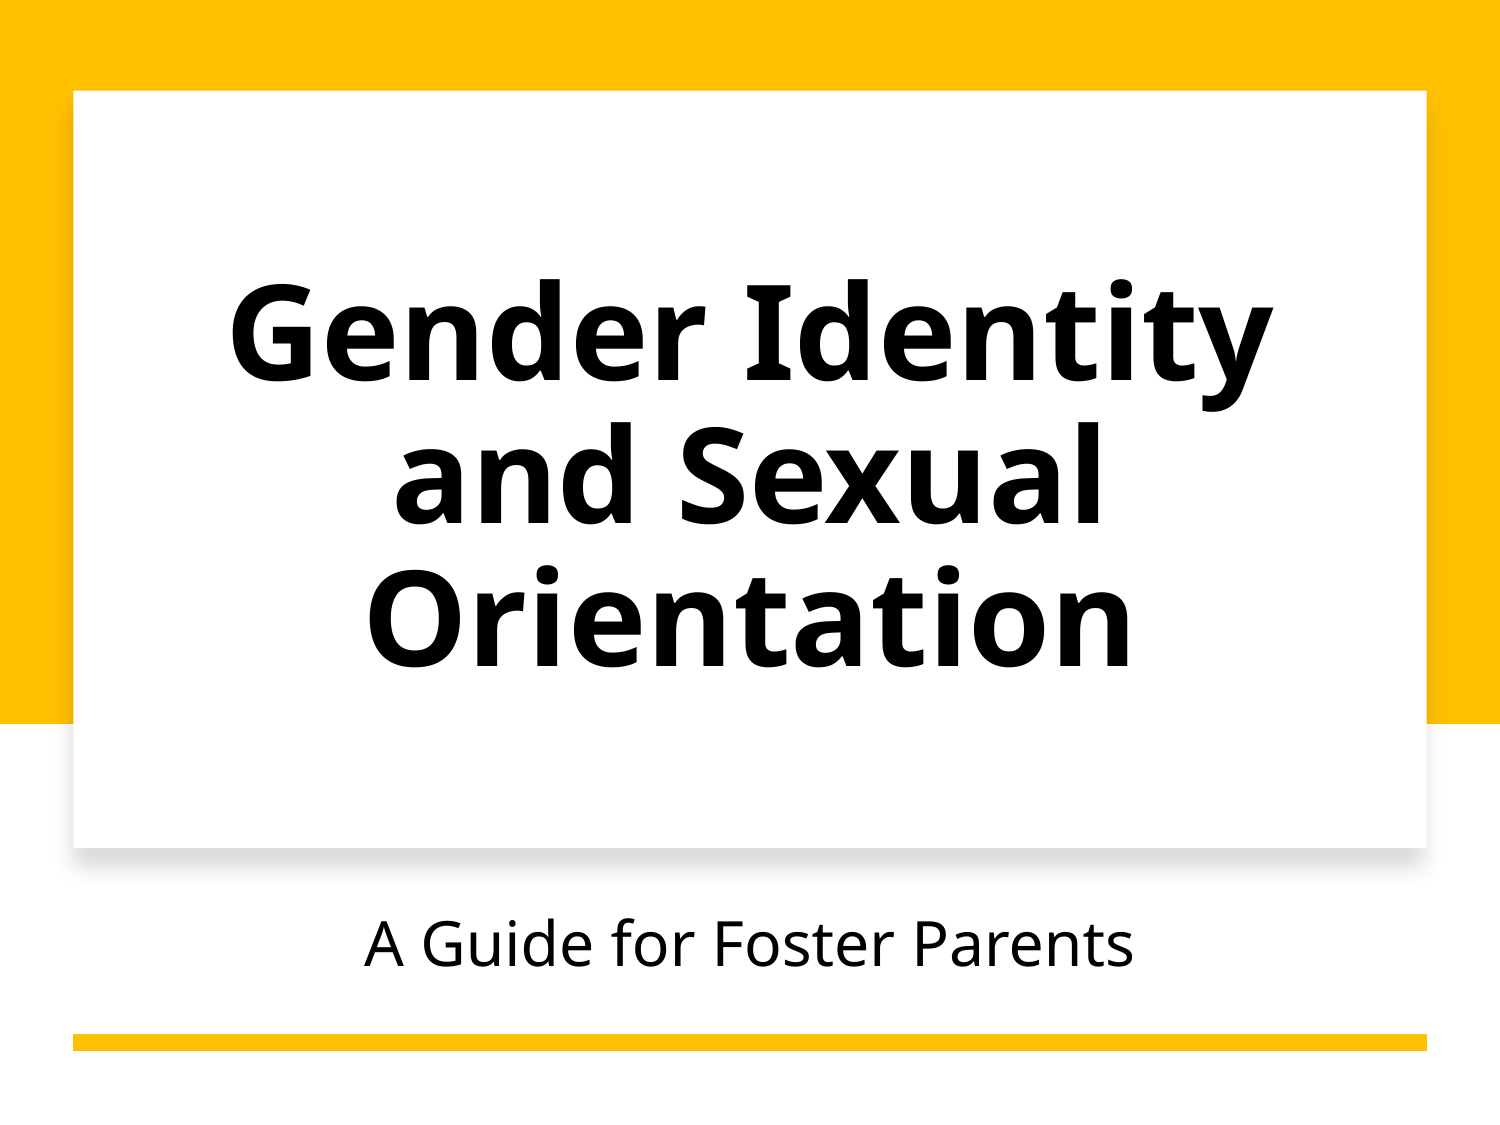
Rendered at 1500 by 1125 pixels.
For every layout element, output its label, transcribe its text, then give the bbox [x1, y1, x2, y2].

text_box [72, 89, 1428, 849]
text_box [0, 0, 1500, 725]
title Gender Identity and Sexual Orientation [187, 212, 1313, 750]
subtitle A Guide for Foster Parents [187, 904, 1313, 1012]
text_box [0, 725, 1500, 1125]
